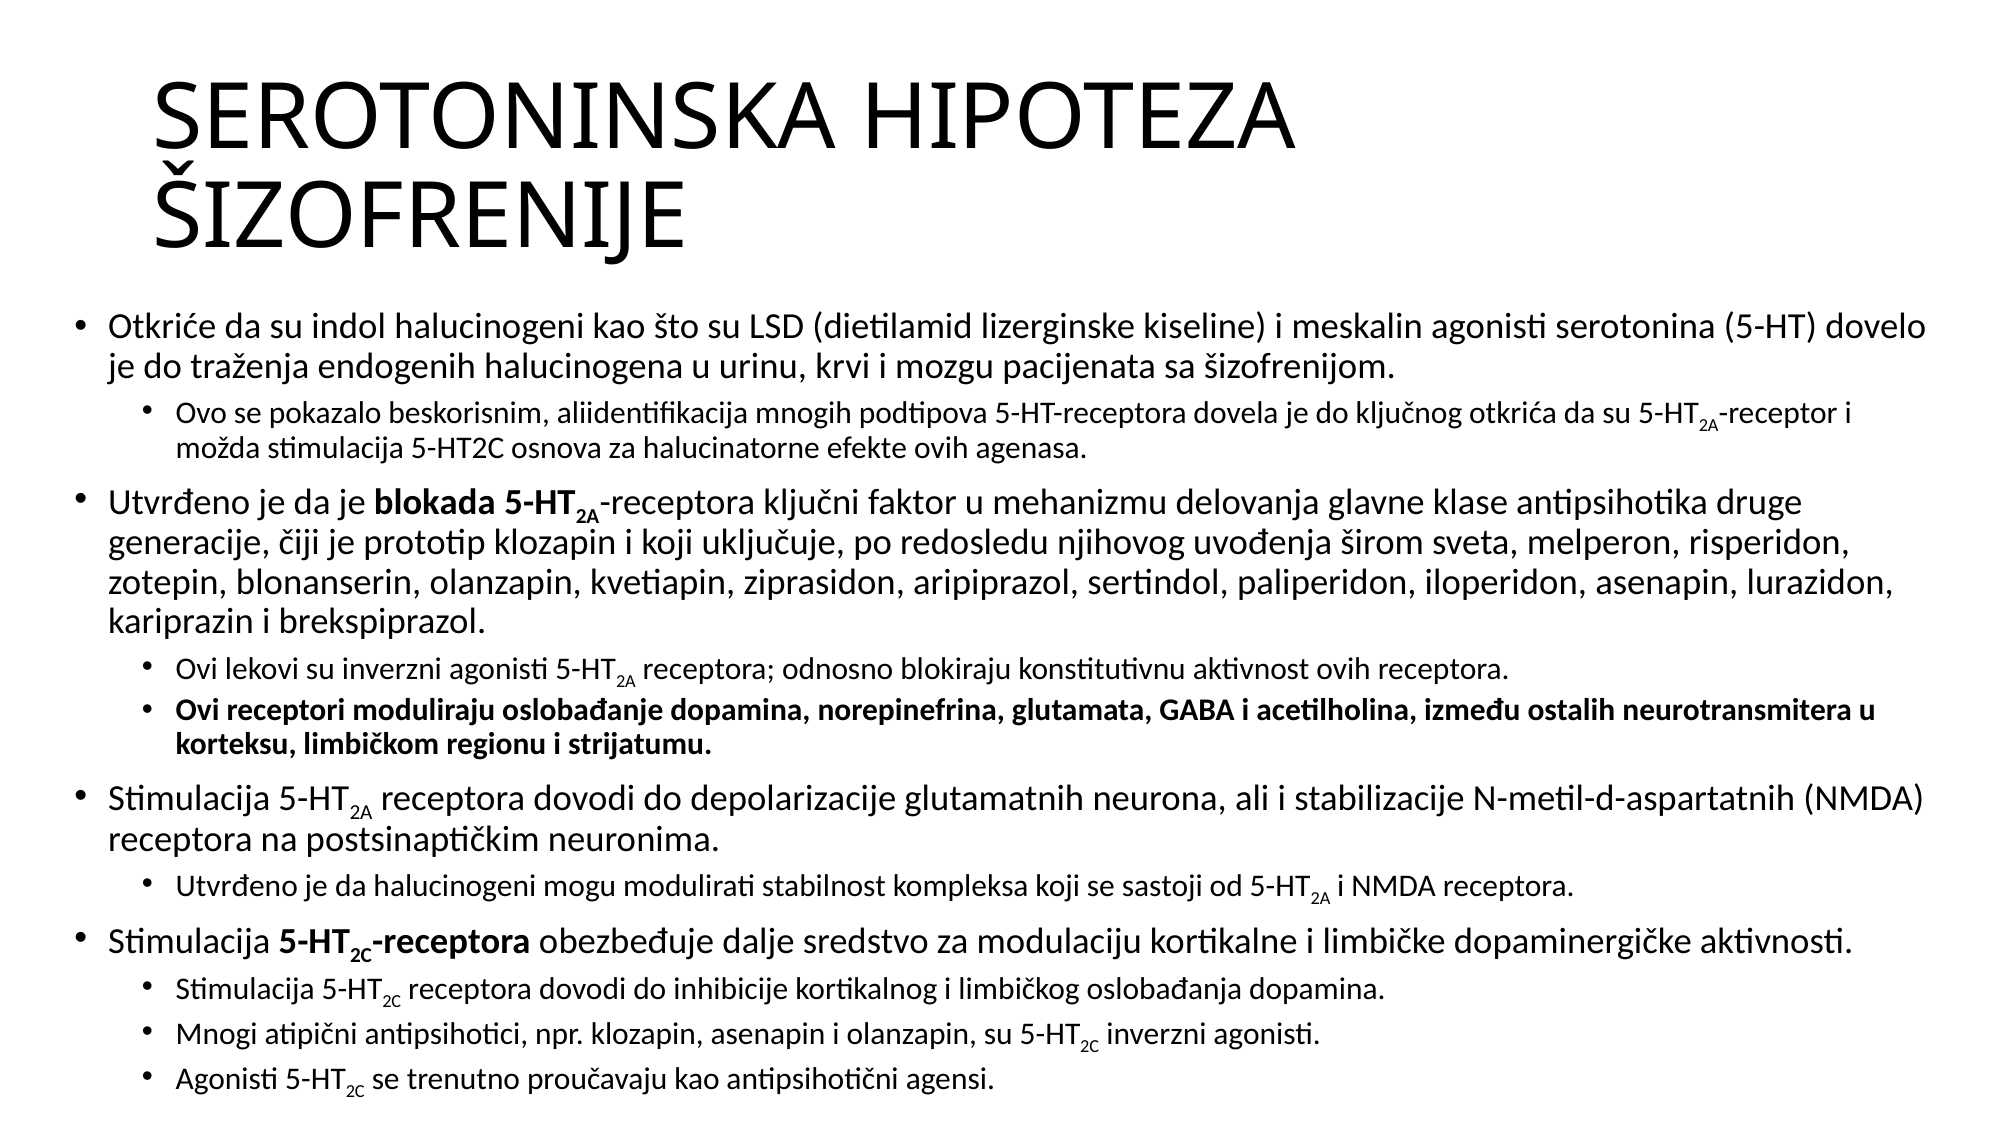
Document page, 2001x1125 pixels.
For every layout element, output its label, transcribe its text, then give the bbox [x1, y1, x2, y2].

list Otkriće da su indol halucinogeni kao što su LSD (dietilamid lizerginske kiseline) i meskalin agonisti serotonina (5-HT) dovelo je do traženja endogenih halucinogena u urinu, krvi i mozgu pacijenata sa šizofrenijom. Ovo se pokazalo beskorisnim, aliidentifikacija mnogih podtipova 5-HT-receptora dovela je do ključnog otkrića da su 5-HT2A-receptor i možda stimulacija 5-HT2C osnova za halucinatorne efekte ovih agenasa. Utvrđeno je da je blokada 5-HT2A-receptora ključni faktor u mehanizmu delovanja glavne klase antipsihotika druge generacije, čiji je prototip klozapin i koji uključuje, po redosledu njihovog uvođenja širom sveta, melperon, risperidon, zotepin, blonanserin, olanzapin, kvetiapin, ziprasidon, aripiprazol, sertindol, paliperidon, iloperidon, asenapin, lurazidon, kariprazin i brekspiprazol. Ovi lekovi su inverzni agonisti 5-HT2A receptora; odnosno blokiraju konstitutivnu aktivnost ovih receptora. Ovi receptori moduliraju oslobađanje dopamina, norepinefrina, glutamata, GABA i acetilholina, između ostalih neurotransmitera u korteksu, limbičkom regionu i strijatumu. Stimulacija 5-HT2A receptora dovodi do depolarizacije glutamatnih neurona, ali i stabilizacije N-metil-d-aspartatnih (NMDA) receptora na postsinaptičkim neuronima. Utvrđeno je da halucinogeni mogu modulirati stabilnost kompleksa koji se sastoji od 5-HT2A i NMDA receptora. Stimulacija 5-HT2C-receptora obezbeđuje dalje sredstvo za modulaciju kortikalne i limbičke dopaminergičke aktivnosti. Stimulacija 5-HT2C receptora dovodi do inhibicije kortikalnog i limbičkog oslobađanja dopamina. Mnogi atipični antipsihotici, npr. klozapin, asenapin i olanzapin, su 5-HT2C inverzni agonisti. Agonisti 5-HT2C se trenutno proučavaju kao antipsihotični agensi. [59, 299, 1944, 1111]
title SEROTONINSKA HIPOTEZA ŠIZOFRENIJE [137, 59, 1863, 278]
